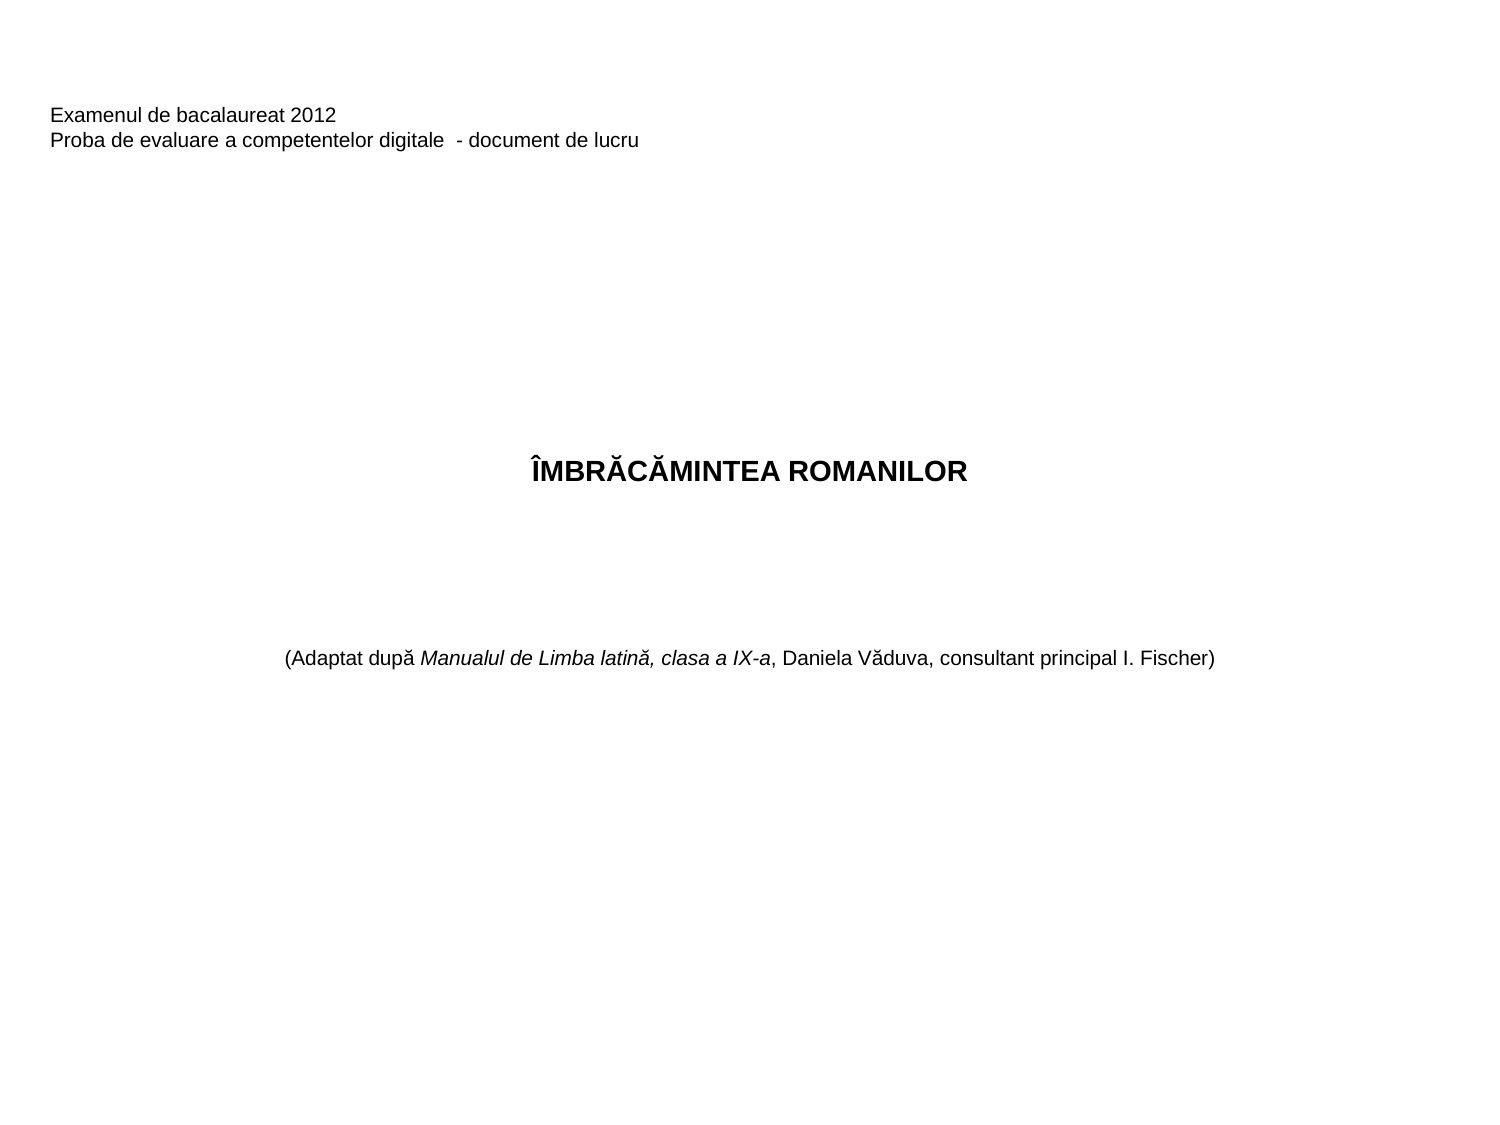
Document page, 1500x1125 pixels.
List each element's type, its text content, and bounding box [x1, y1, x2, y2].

text_box Examenul de bacalaureat 2012 Proba de evaluare a competentelor digitale - document de lucru [35, 94, 1447, 159]
subtitle (Adaptat după Manualul de Limba latină, clasa a IX-a, Daniela Văduva, consultant principal I. Fischer) [224, 637, 1276, 751]
title ÎMBRĂCĂMINTEA ROMANILOR [112, 349, 1388, 591]
